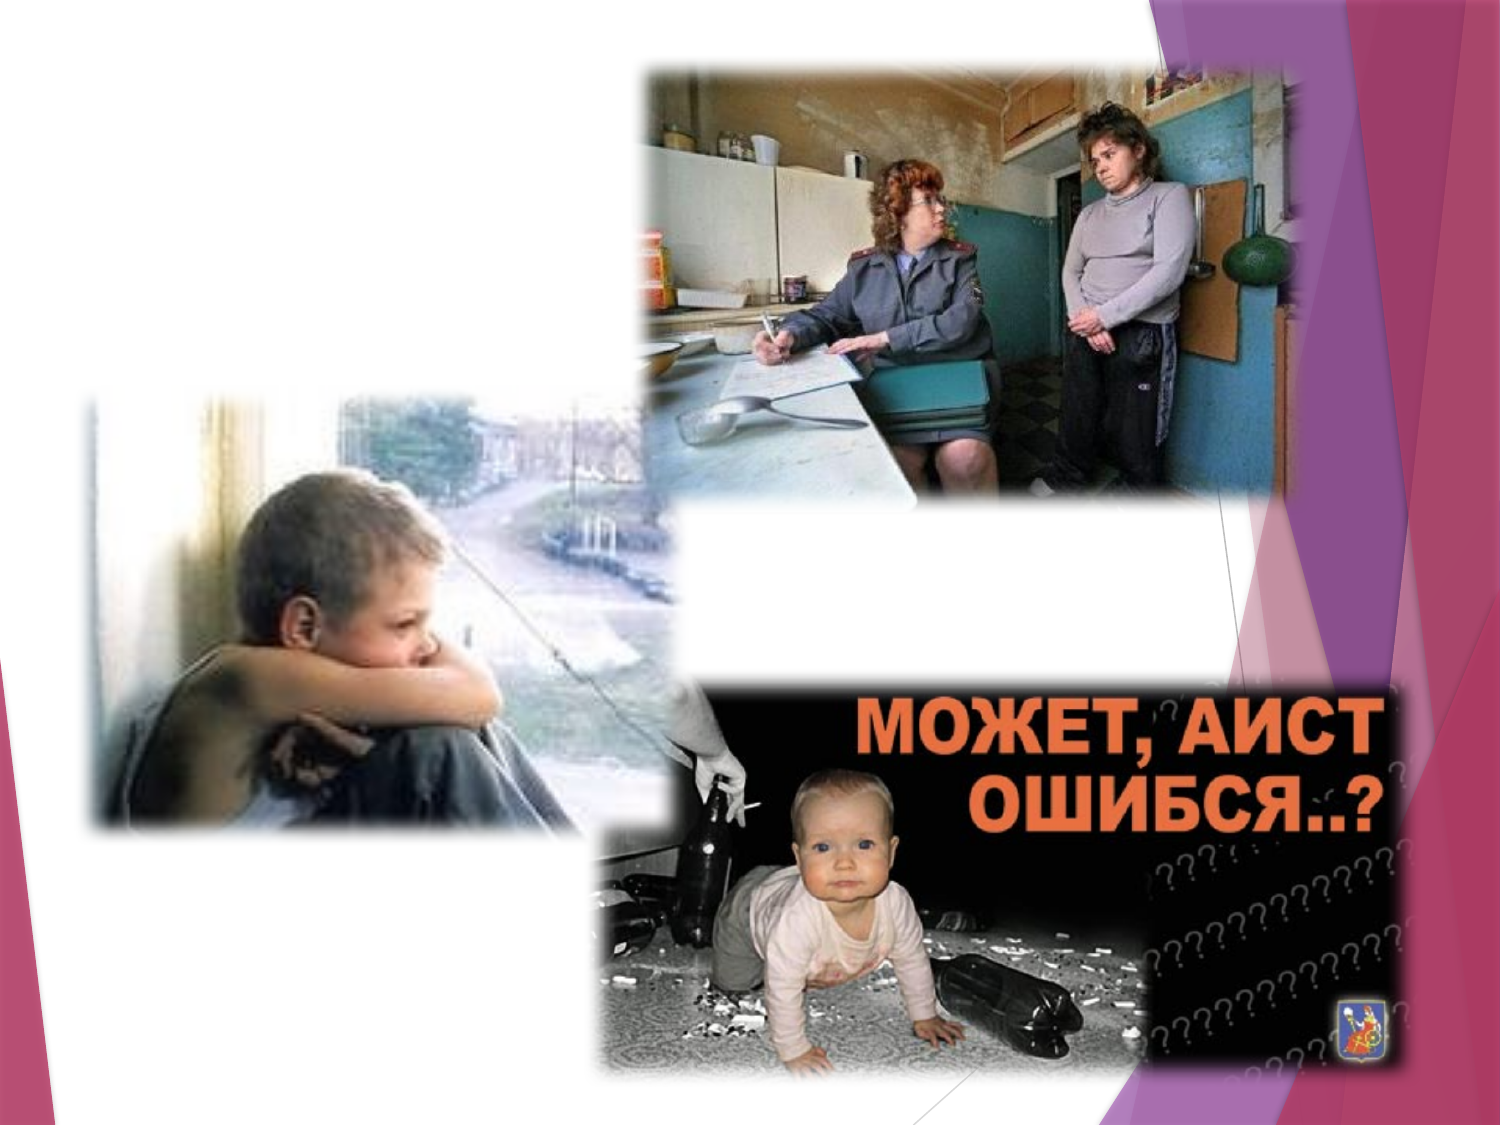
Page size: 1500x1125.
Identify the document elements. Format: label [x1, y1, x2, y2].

picture [73, 54, 1422, 1089]
